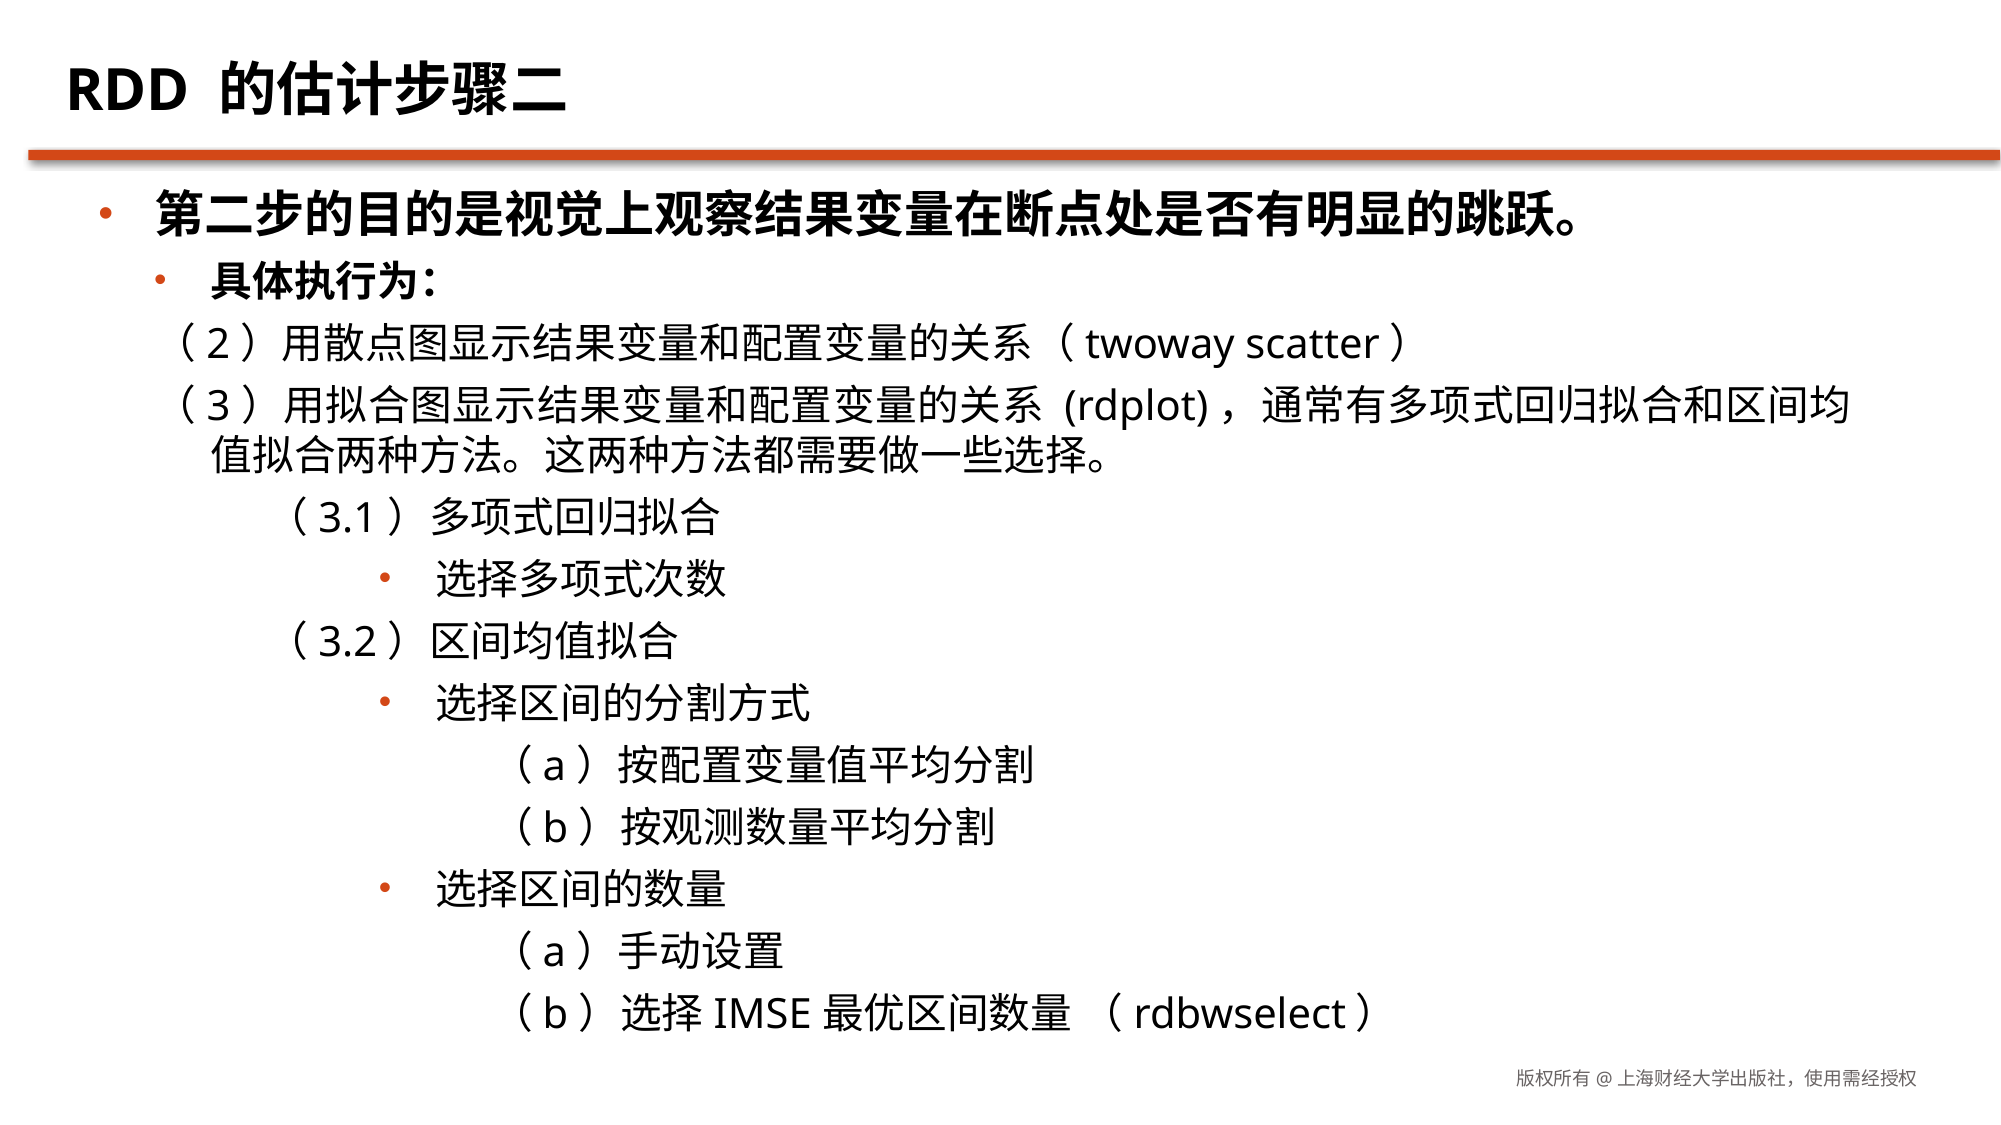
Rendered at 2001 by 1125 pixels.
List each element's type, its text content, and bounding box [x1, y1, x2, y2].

footer 版权所有@上海财经大学出版社，使用需经授权 [1483, 1046, 1950, 1109]
title RDD 的估计步骤二 [50, 50, 1825, 138]
list 第二步的目的是视觉上观察结果变量在断点处是否有明显的跳跃。 具体执行为： （2）用散点图显示结果变量和配置变量的关系（twoway scatter） （3）用拟合图显示结果变量和配置变量的关系 (rdplot)，通常有多项式回归拟合和区间均值拟合两种方法。这两种方法都需要做一些选择。 （3.1）多项式回归拟合 选择多项式次数 （3.2）区间均值拟合 选择区间的分割方式 （a）按配置变量值平均分割 （b）按观测数量平均分割 选择区间的数量 （a）手动设置 （b）选择IMSE最优区间数量 （rdbwselect） [83, 174, 1867, 1032]
